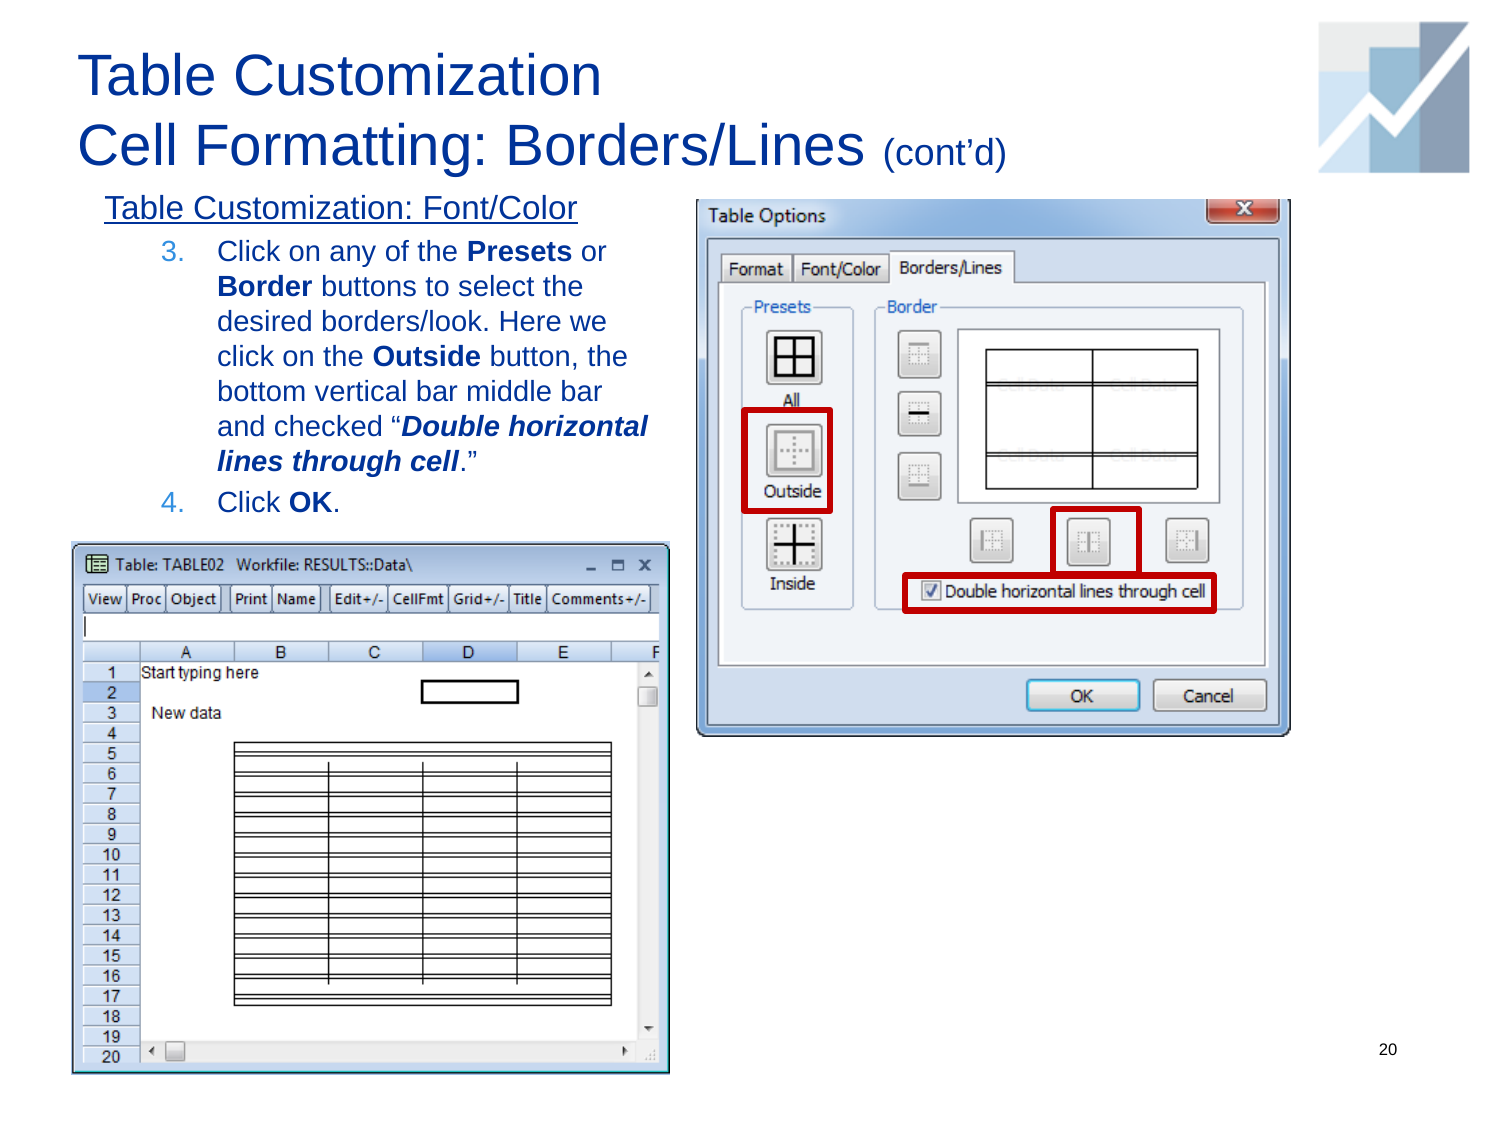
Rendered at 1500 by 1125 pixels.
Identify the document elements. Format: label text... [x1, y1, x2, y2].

text_box Table Customization: Font/Color Click on any of the Presets or Border buttons to select the desired borders/look. Here we click on the Outside button, the bottom vertical bar middle bar and checked “Double horizontal lines through cell.” Click OK. [23, 179, 670, 542]
picture [696, 199, 1291, 738]
slide_number 20 [1262, 1015, 1413, 1067]
title Table Customization Cell Formatting: Borders/Lines (cont’d) [62, 0, 1297, 185]
picture [1300, 11, 1479, 181]
picture [70, 541, 670, 1075]
